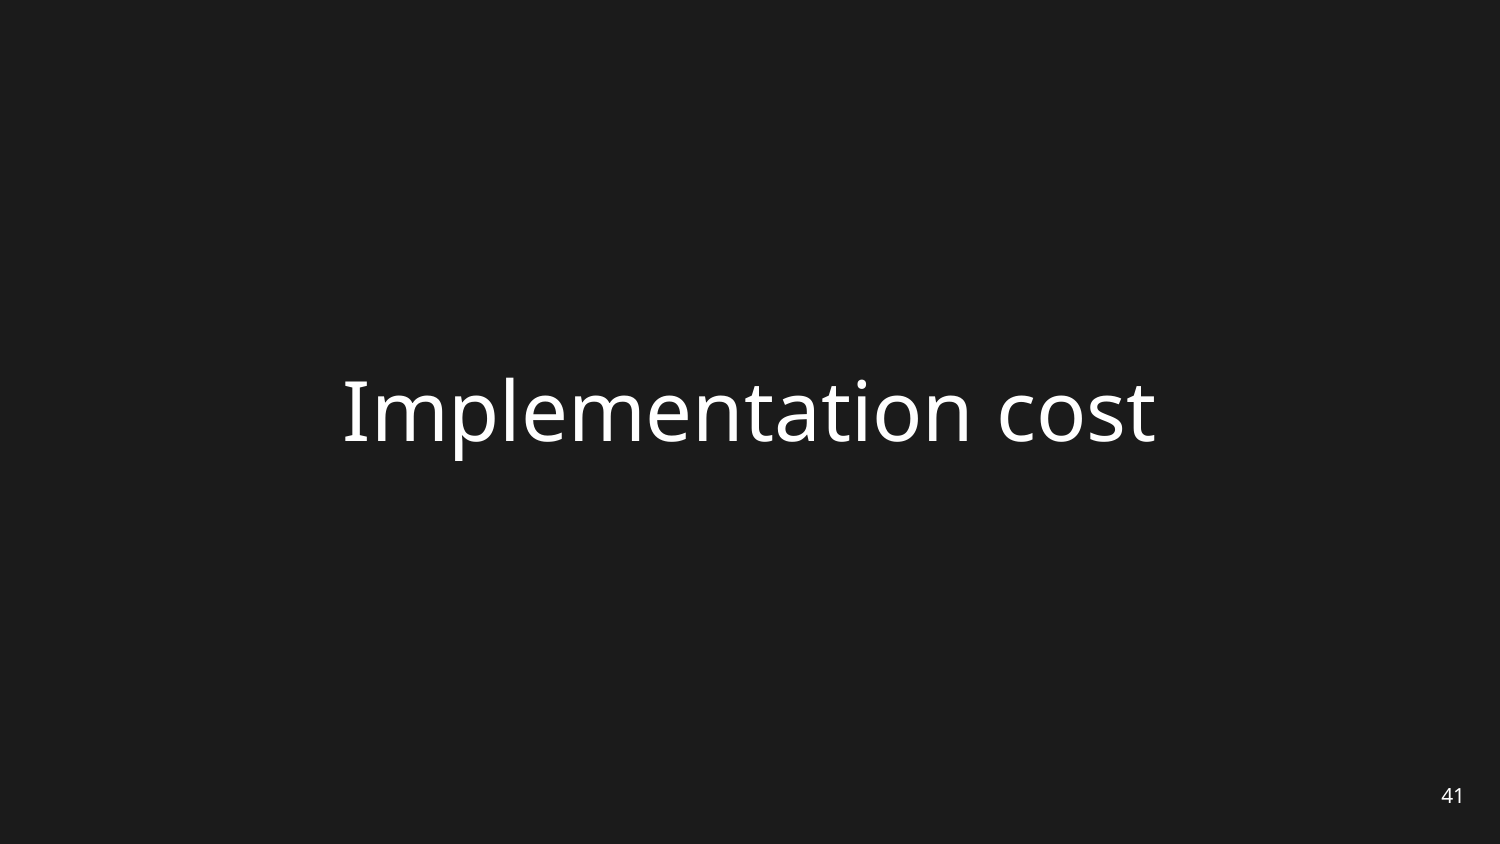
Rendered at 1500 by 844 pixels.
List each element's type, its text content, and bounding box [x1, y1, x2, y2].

title Implementation cost [51, 72, 1449, 753]
slide_number 41 [1389, 764, 1480, 830]
